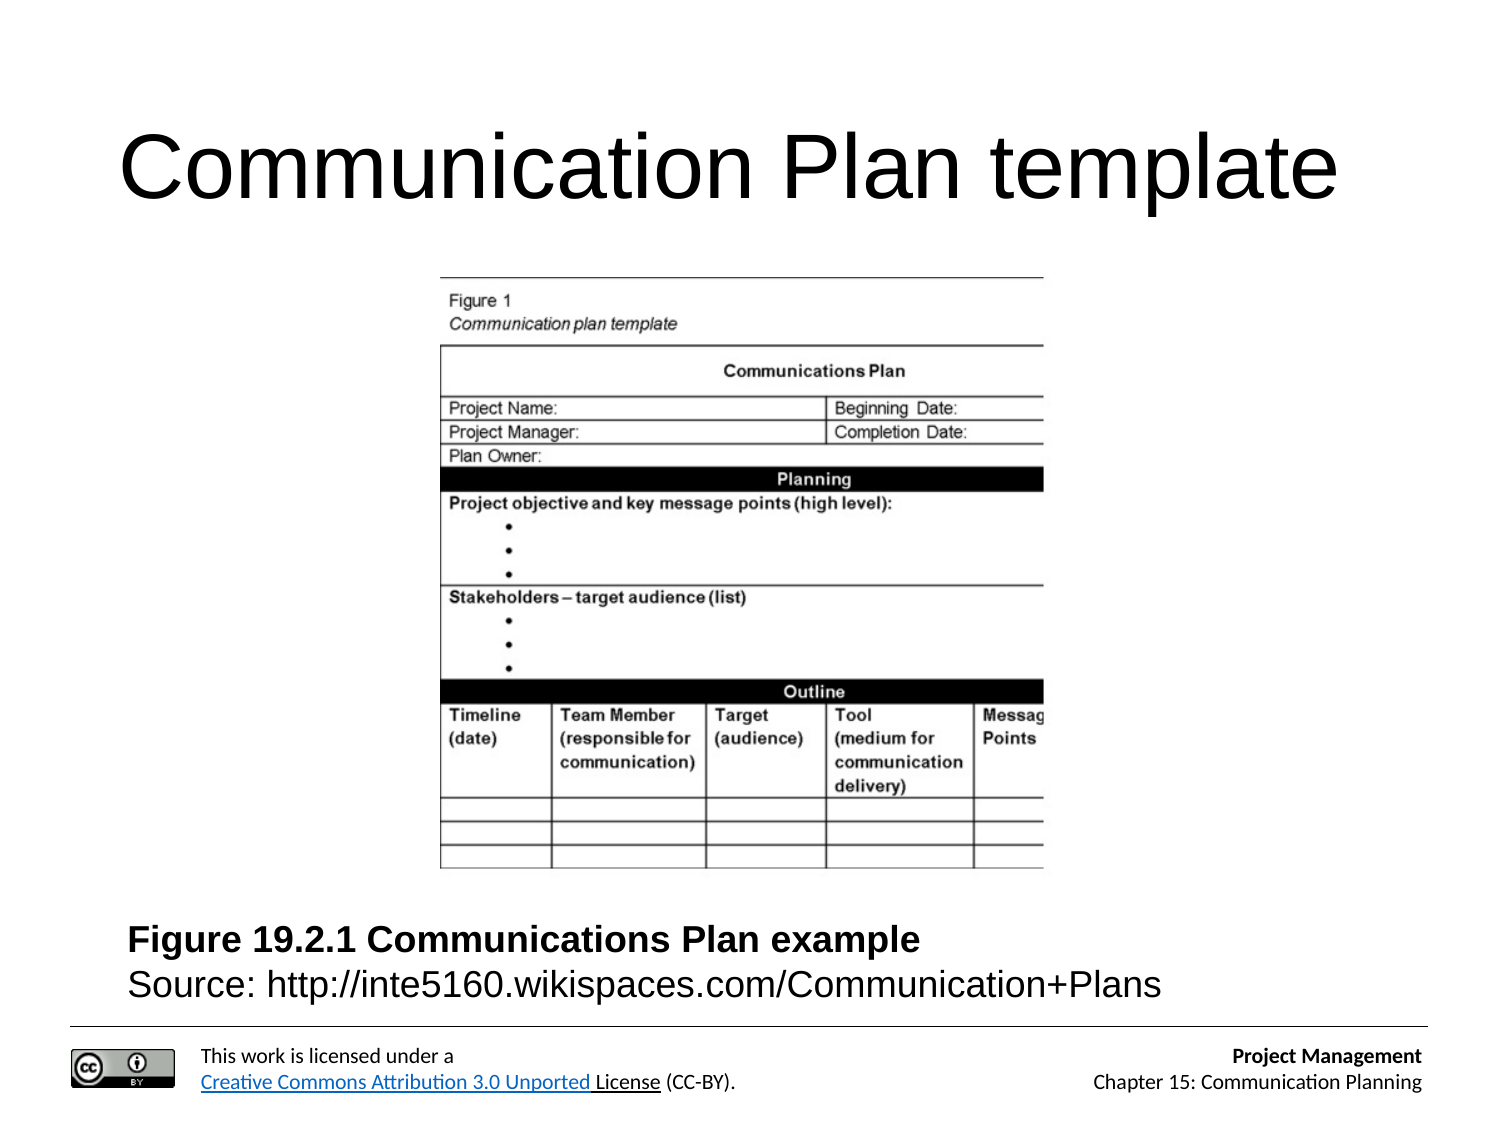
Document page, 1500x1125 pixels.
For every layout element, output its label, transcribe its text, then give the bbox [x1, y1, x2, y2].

picture [71, 1049, 175, 1088]
text_box Figure 19.2.1 Communications Plan example Source: http://inte5160.wikispaces.com/Communication+Plans [112, 907, 1375, 1012]
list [440, 277, 1060, 880]
title Communication Plan template [103, 59, 1397, 278]
